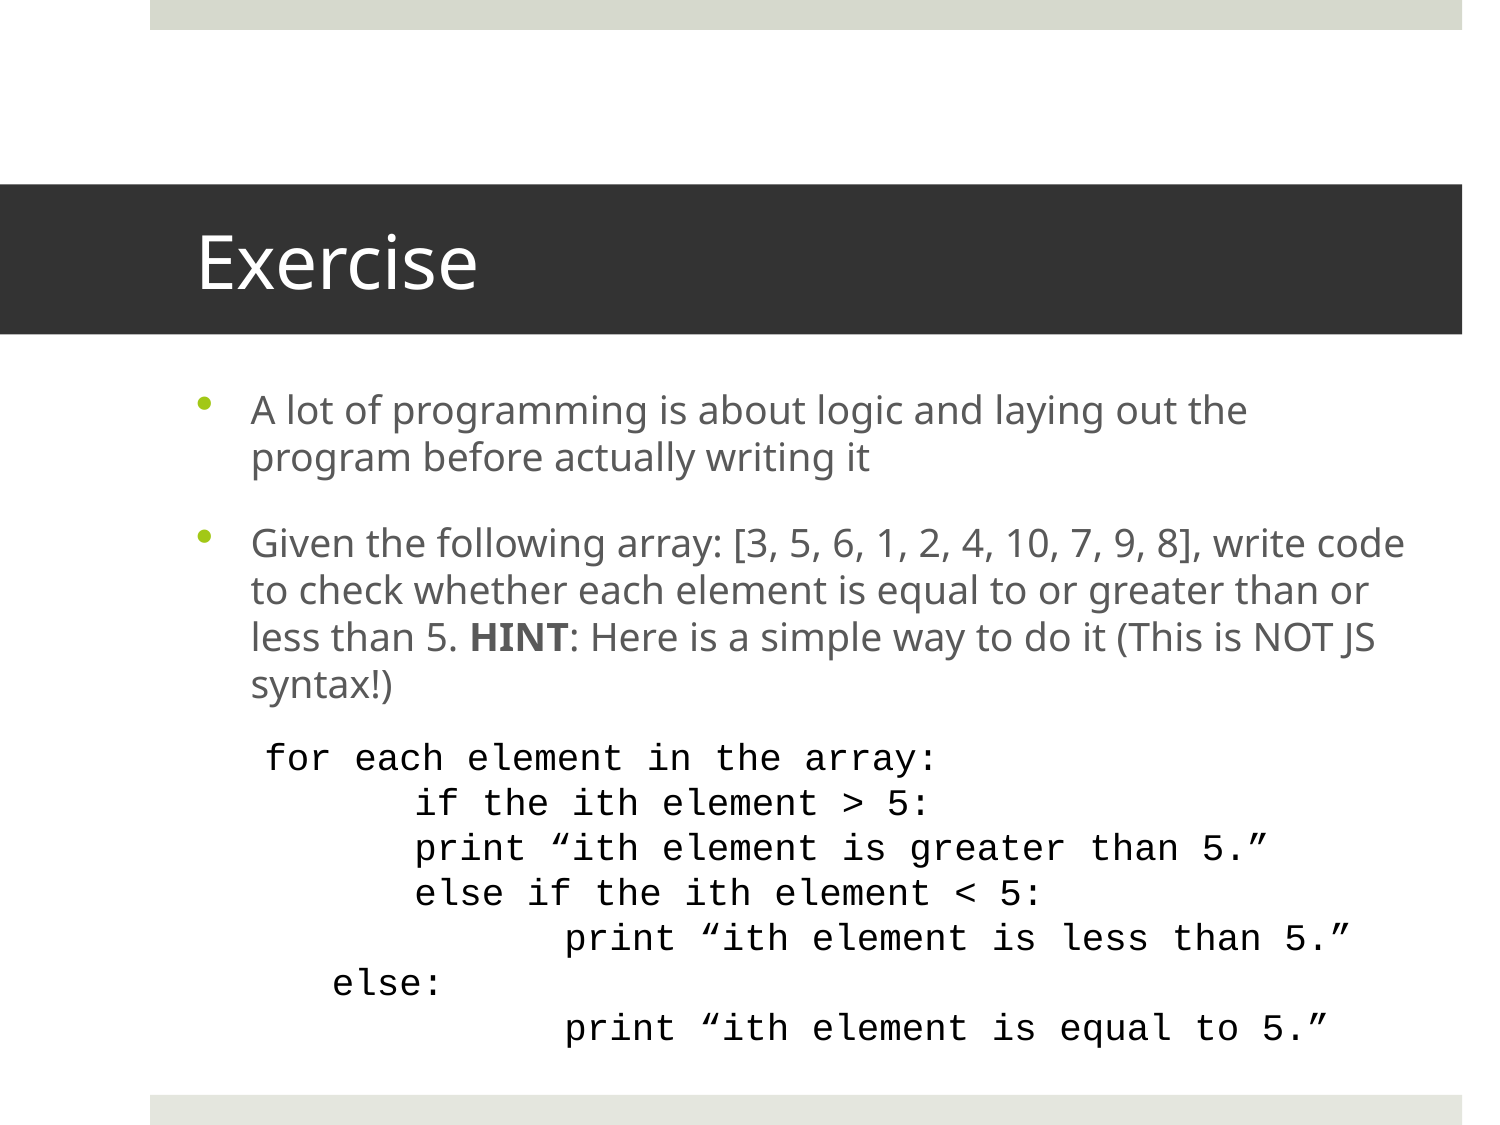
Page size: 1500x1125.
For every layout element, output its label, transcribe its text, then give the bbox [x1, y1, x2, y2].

text_box for each element in the array: if the ith element > 5: print “ith element is greater than 5.” else if the ith element < 5: print “ith element is less than 5.” else: print “ith element is equal to 5.” [249, 725, 1463, 1056]
title Exercise [0, 184, 1463, 335]
list A lot of programming is about logic and laying out the program before actually writing it Given the following array: [3, 5, 6, 1, 2, 4, 10, 7, 9, 8], write code to check whether each element is equal to or greater than or less than 5. HINT: Here is a simple way to do it (This is NOT JS syntax!) [182, 377, 1432, 717]
